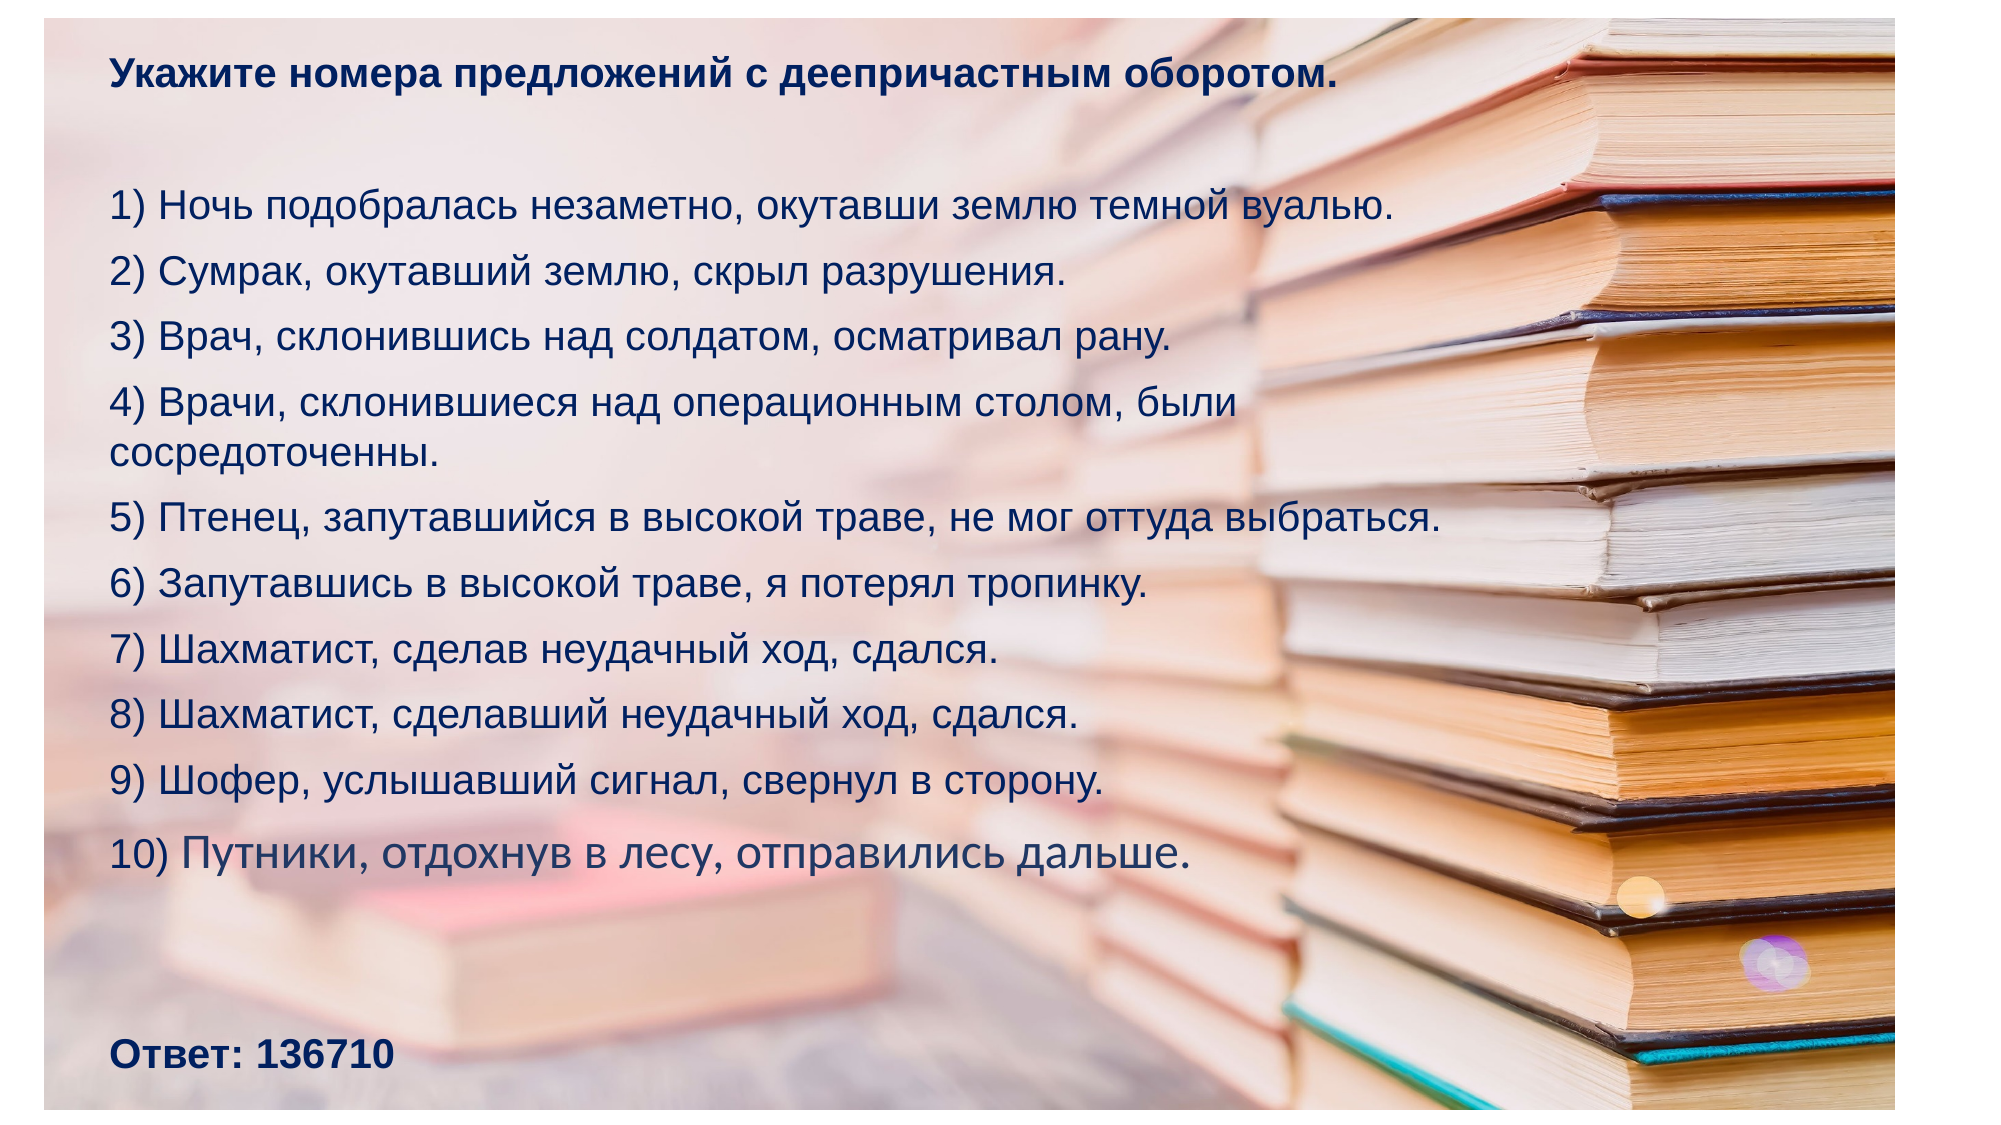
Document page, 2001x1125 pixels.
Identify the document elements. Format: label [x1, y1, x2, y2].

list [44, 18, 1895, 1110]
